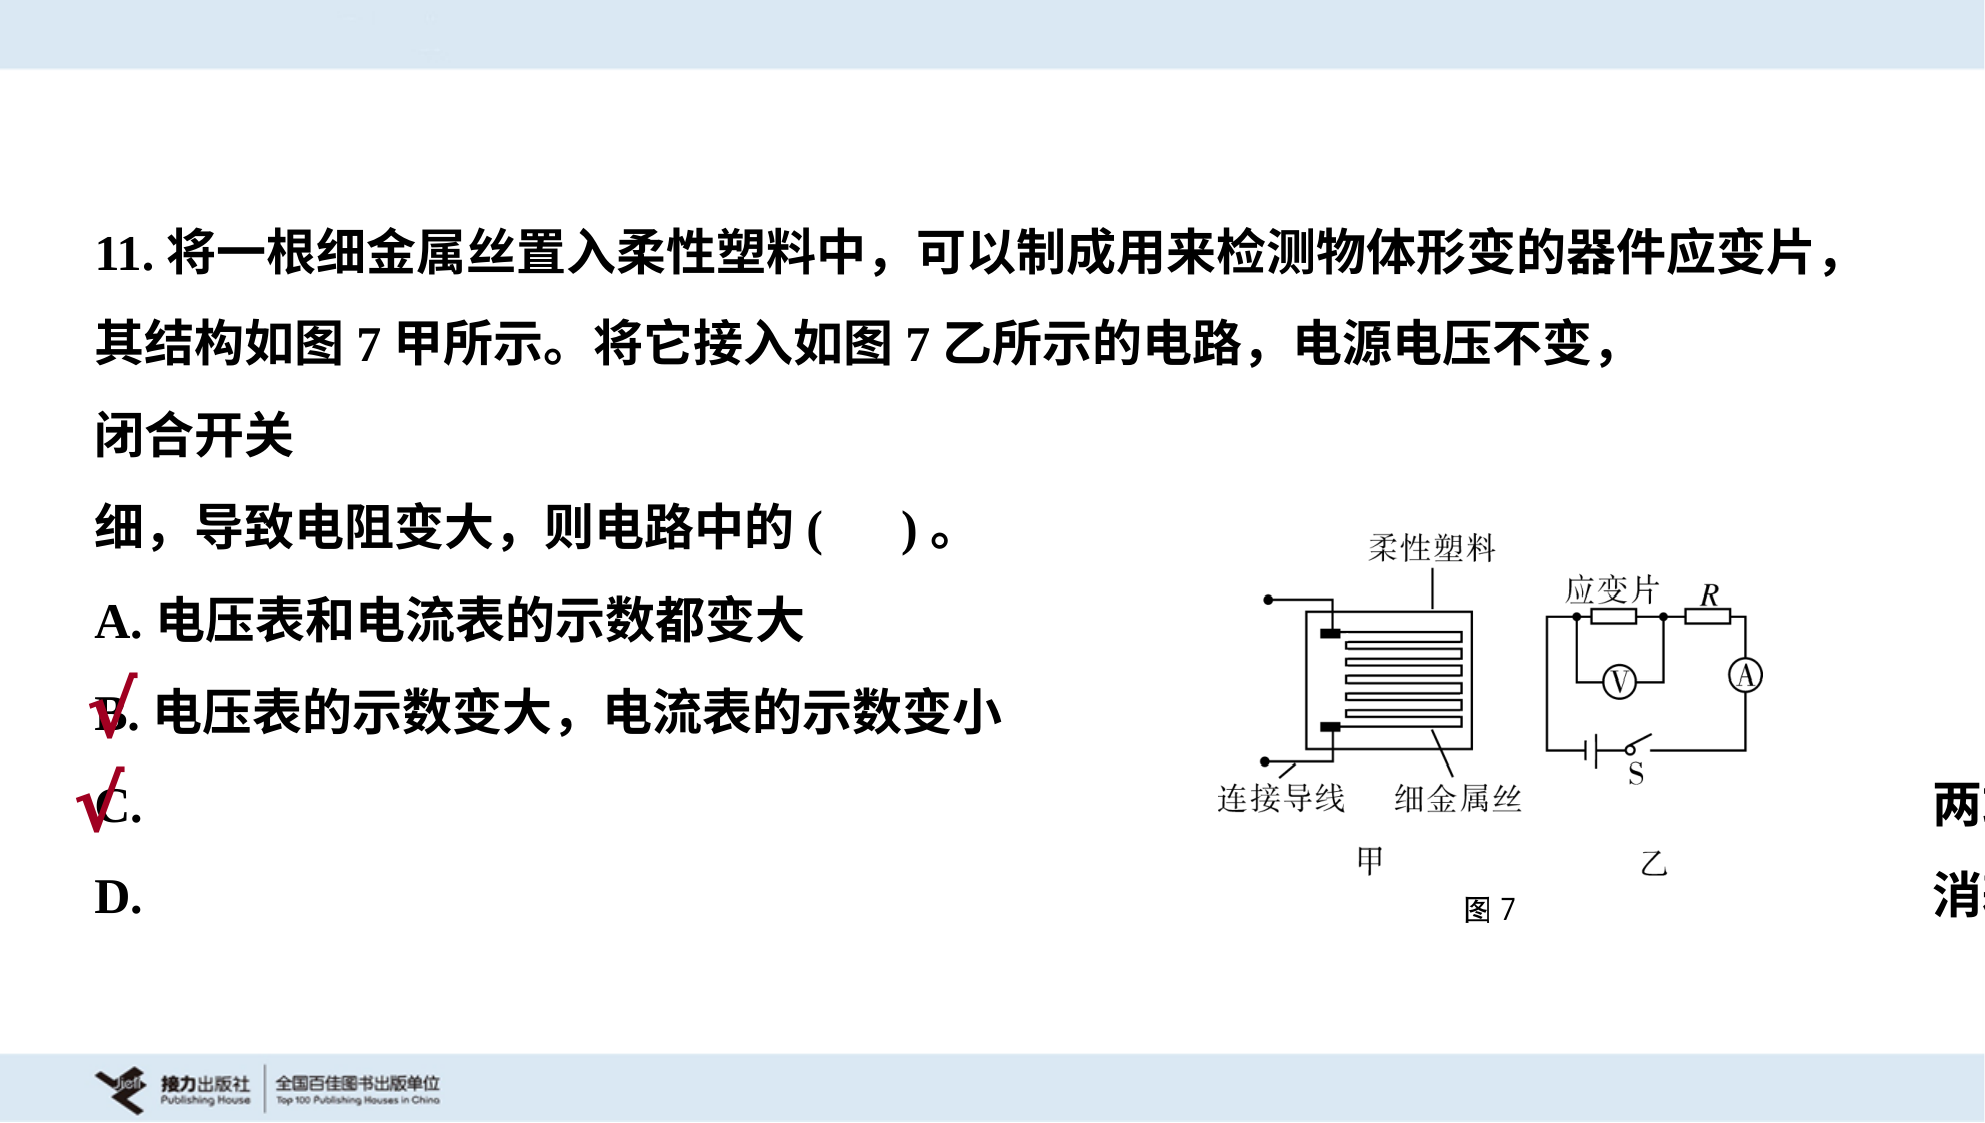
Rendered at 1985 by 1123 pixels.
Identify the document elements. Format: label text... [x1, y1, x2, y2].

picture [0, 0, 1985, 1122]
text_box √ [86, 660, 139, 754]
text_box √ [73, 754, 209, 847]
